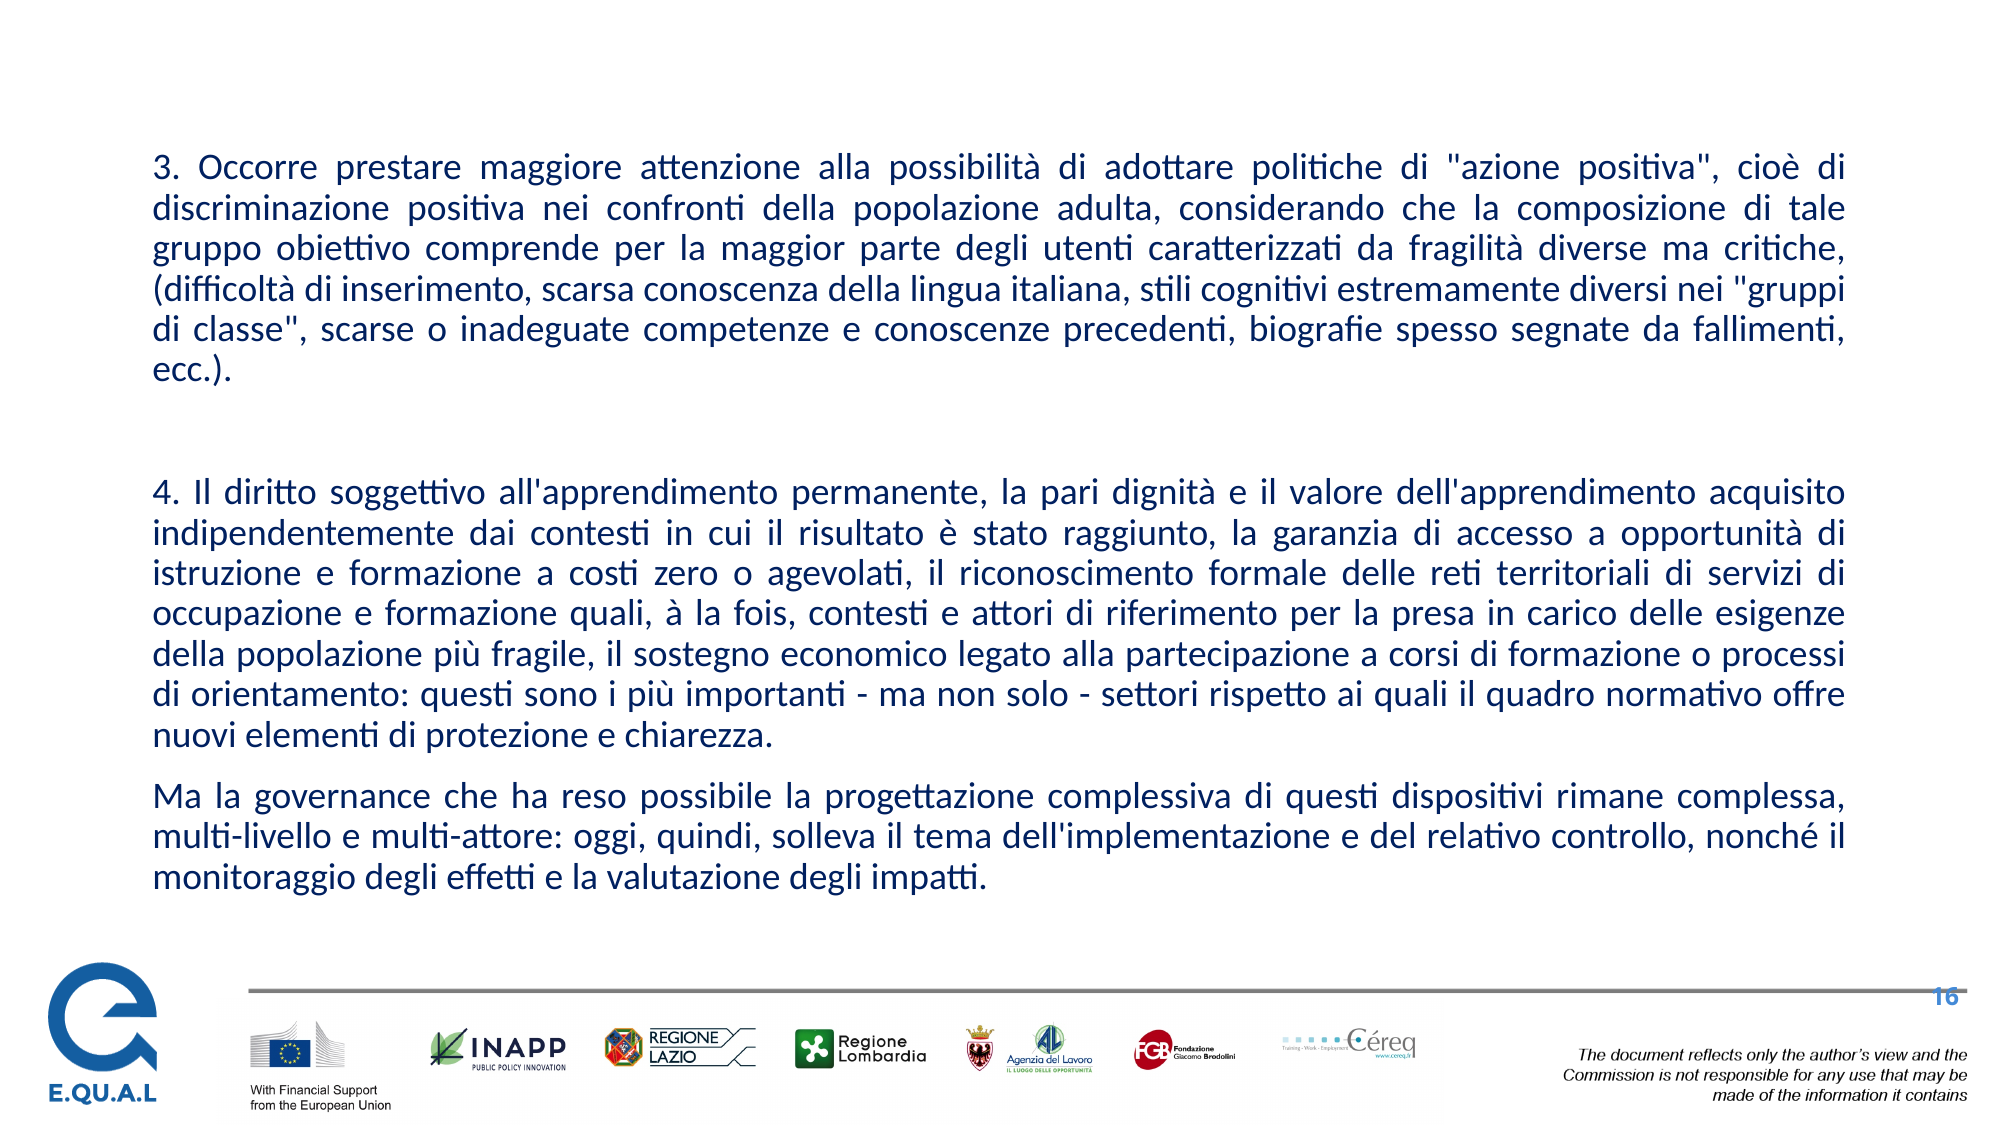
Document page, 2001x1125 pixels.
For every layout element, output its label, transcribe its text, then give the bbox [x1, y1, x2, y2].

picture [0, 943, 2000, 1125]
list 3. Occorre prestare maggiore attenzione alla possibilità di adottare politiche di "azione positiva", cioè di discriminazione positiva nei confronti della popolazione adulta, considerando che la composizione di tale gruppo obiettivo comprende per la maggior parte degli utenti caratterizzati da fragilità diverse ma critiche, (difficoltà di inserimento, scarsa conoscenza della lingua italiana, stili cognitivi estremamente diversi nei "gruppi di classe", scarse o inadeguate competenze e conoscenze precedenti, biografie spesso segnate da fallimenti, ecc.). 4. Il diritto soggettivo all'apprendimento permanente, la pari dignità e il valore dell'apprendimento acquisito indipendentemente dai contesti in cui il risultato è stato raggiunto, la garanzia di accesso a opportunità di istruzione e formazione a costi zero o agevolati, il riconoscimento formale delle reti territoriali di servizi di occupazione e formazione quali, à la fois, contesti e attori di riferimento per la presa in carico delle esigenze della popolazione più fragile, il sostegno economico legato alla partecipazione a corsi di formazione o processi di orientamento: questi sono i più importanti - ma non solo - settori rispetto ai quali il quadro normativo offre nuovi elementi di protezione e chiarezza. Ma la governance che ha reso possibile la progettazione complessiva di questi dispositivi rimane complessa, multi-livello e multi-attore: oggi, quindi, solleva il tema dell'implementazione e del relativo controllo, nonché il monitoraggio degli effetti e la valutazione degli impatti. [137, 139, 1863, 963]
